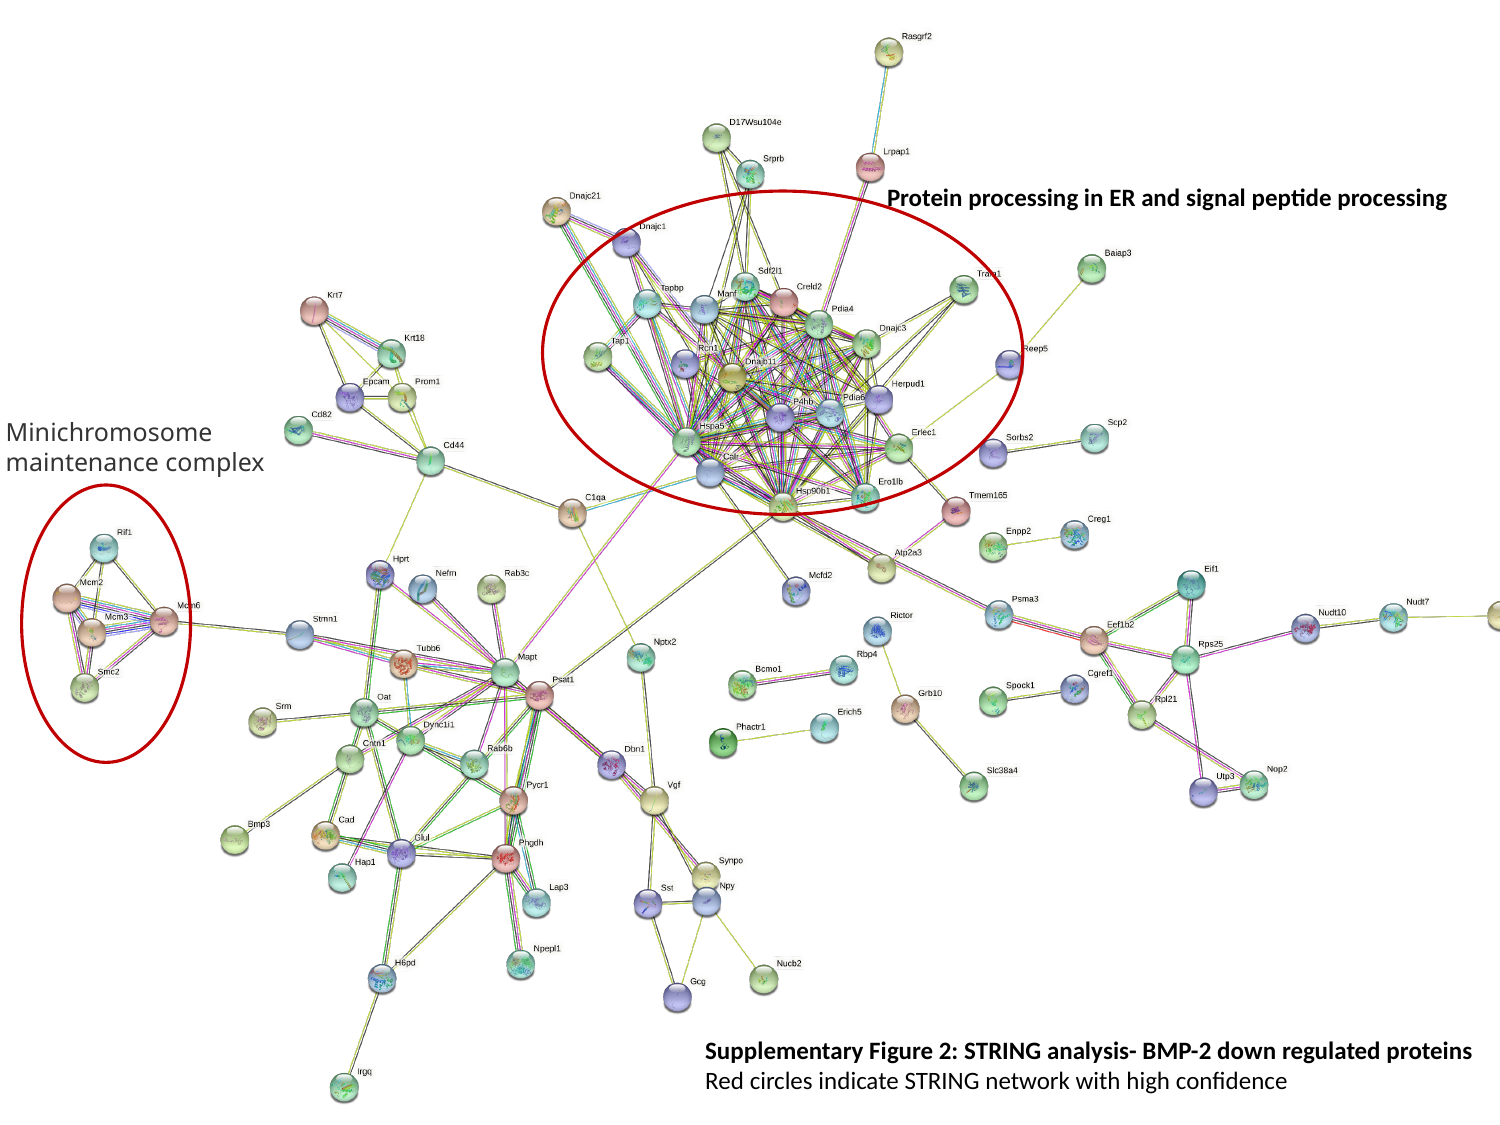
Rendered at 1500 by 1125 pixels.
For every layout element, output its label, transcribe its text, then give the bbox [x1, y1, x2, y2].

picture [36, 16, 1500, 1119]
text_box [20, 543, 36, 704]
text_box Minichromosome maintenance complex [0, 409, 36, 484]
